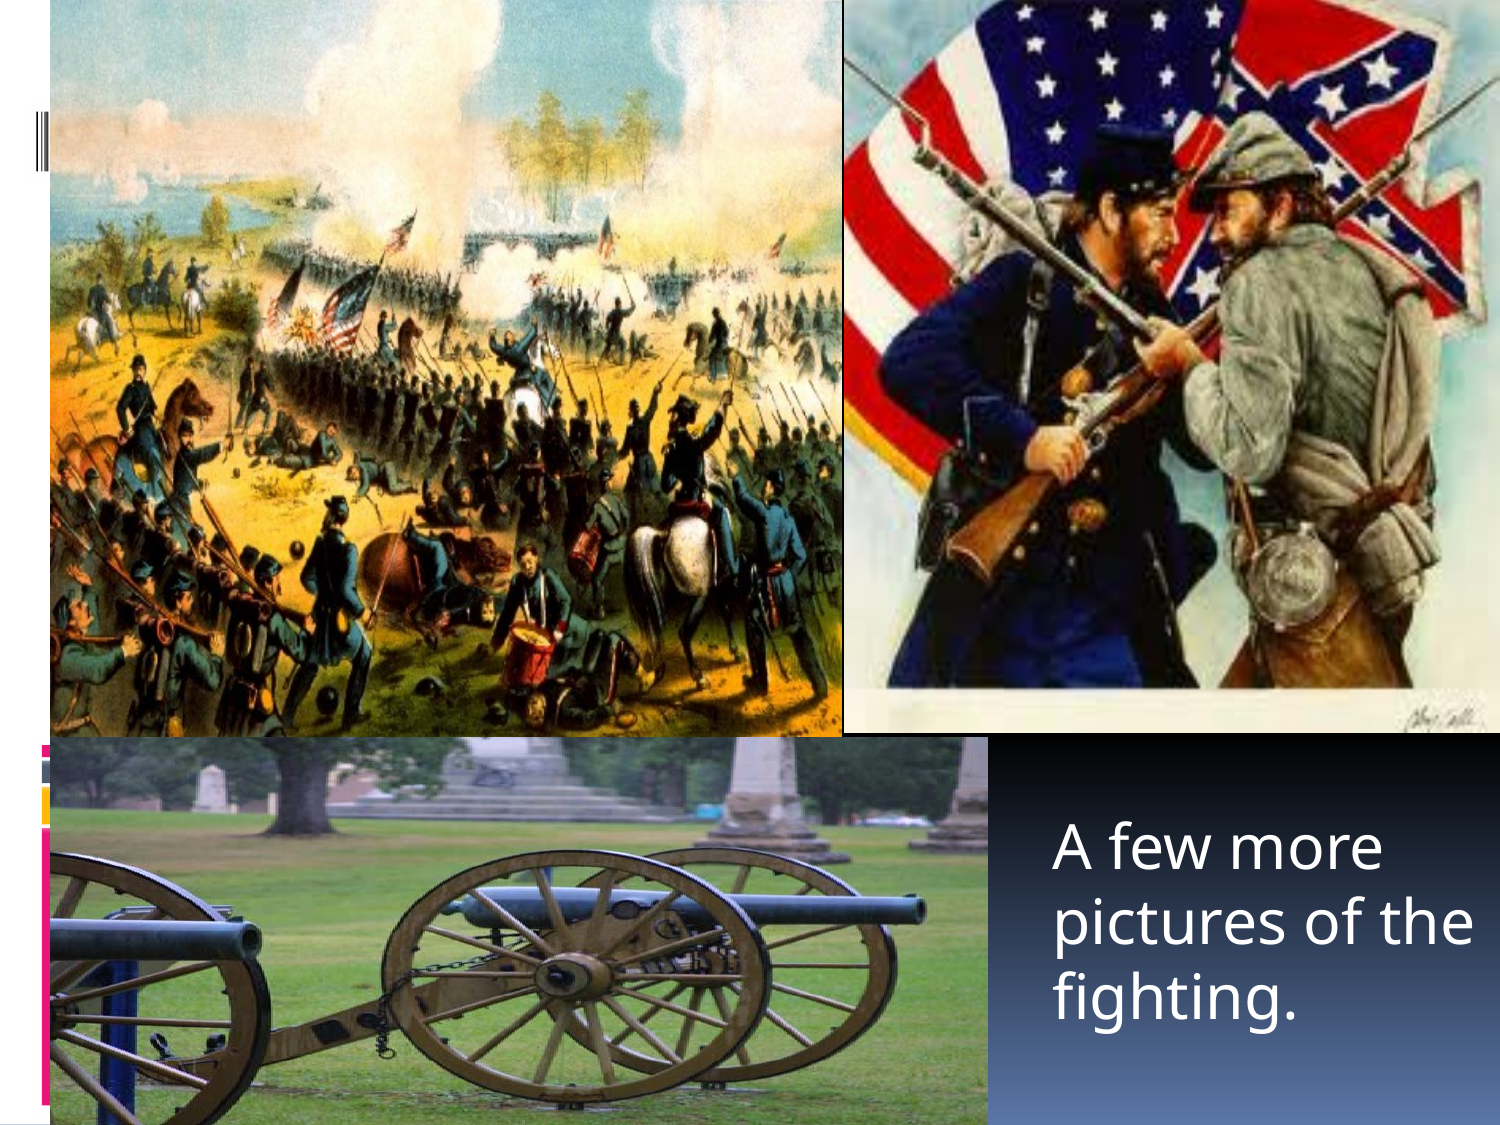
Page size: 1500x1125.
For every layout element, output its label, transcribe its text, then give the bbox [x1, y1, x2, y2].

picture [49, 736, 988, 1125]
picture [843, 0, 1500, 734]
text_box A few more pictures of the fighting. [1037, 800, 1500, 1040]
picture [49, 0, 836, 732]
